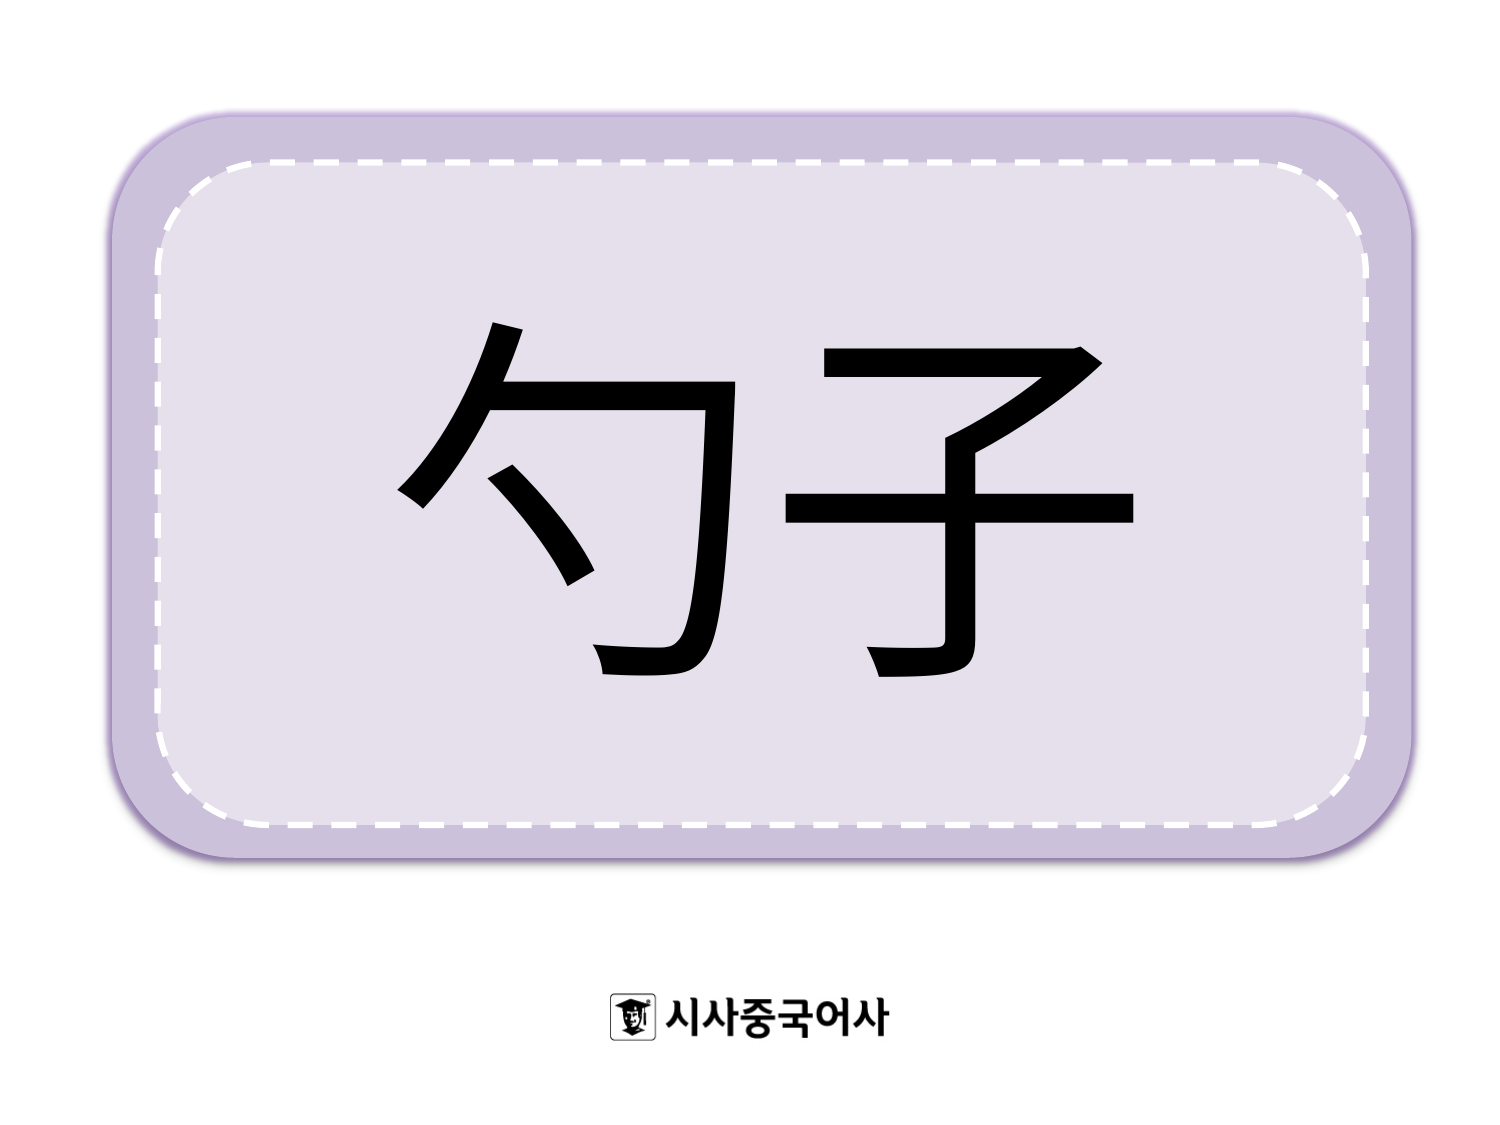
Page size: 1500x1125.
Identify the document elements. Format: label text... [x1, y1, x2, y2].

text_box 勺子 [162, 160, 1371, 824]
picture [602, 987, 898, 1047]
